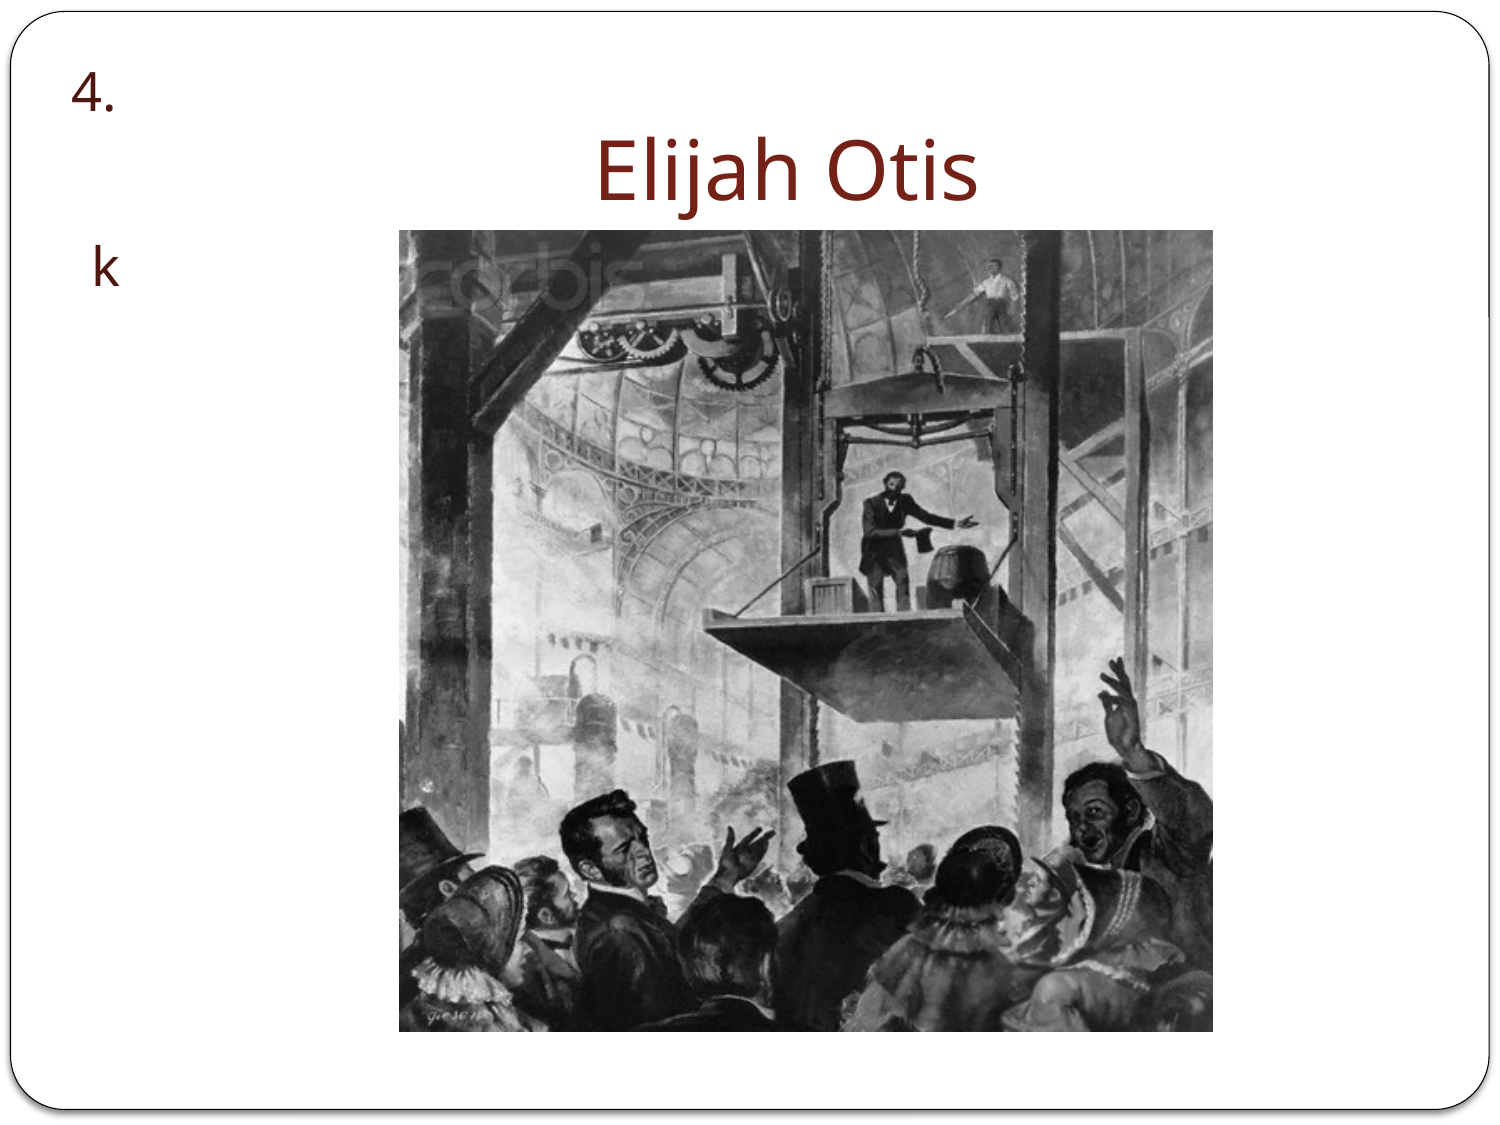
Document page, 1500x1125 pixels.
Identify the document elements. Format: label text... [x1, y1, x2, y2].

text_box 4. [37, 49, 150, 138]
title Elijah Otis [150, 45, 1425, 233]
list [399, 230, 1213, 1032]
text_box k [50, 224, 163, 313]
